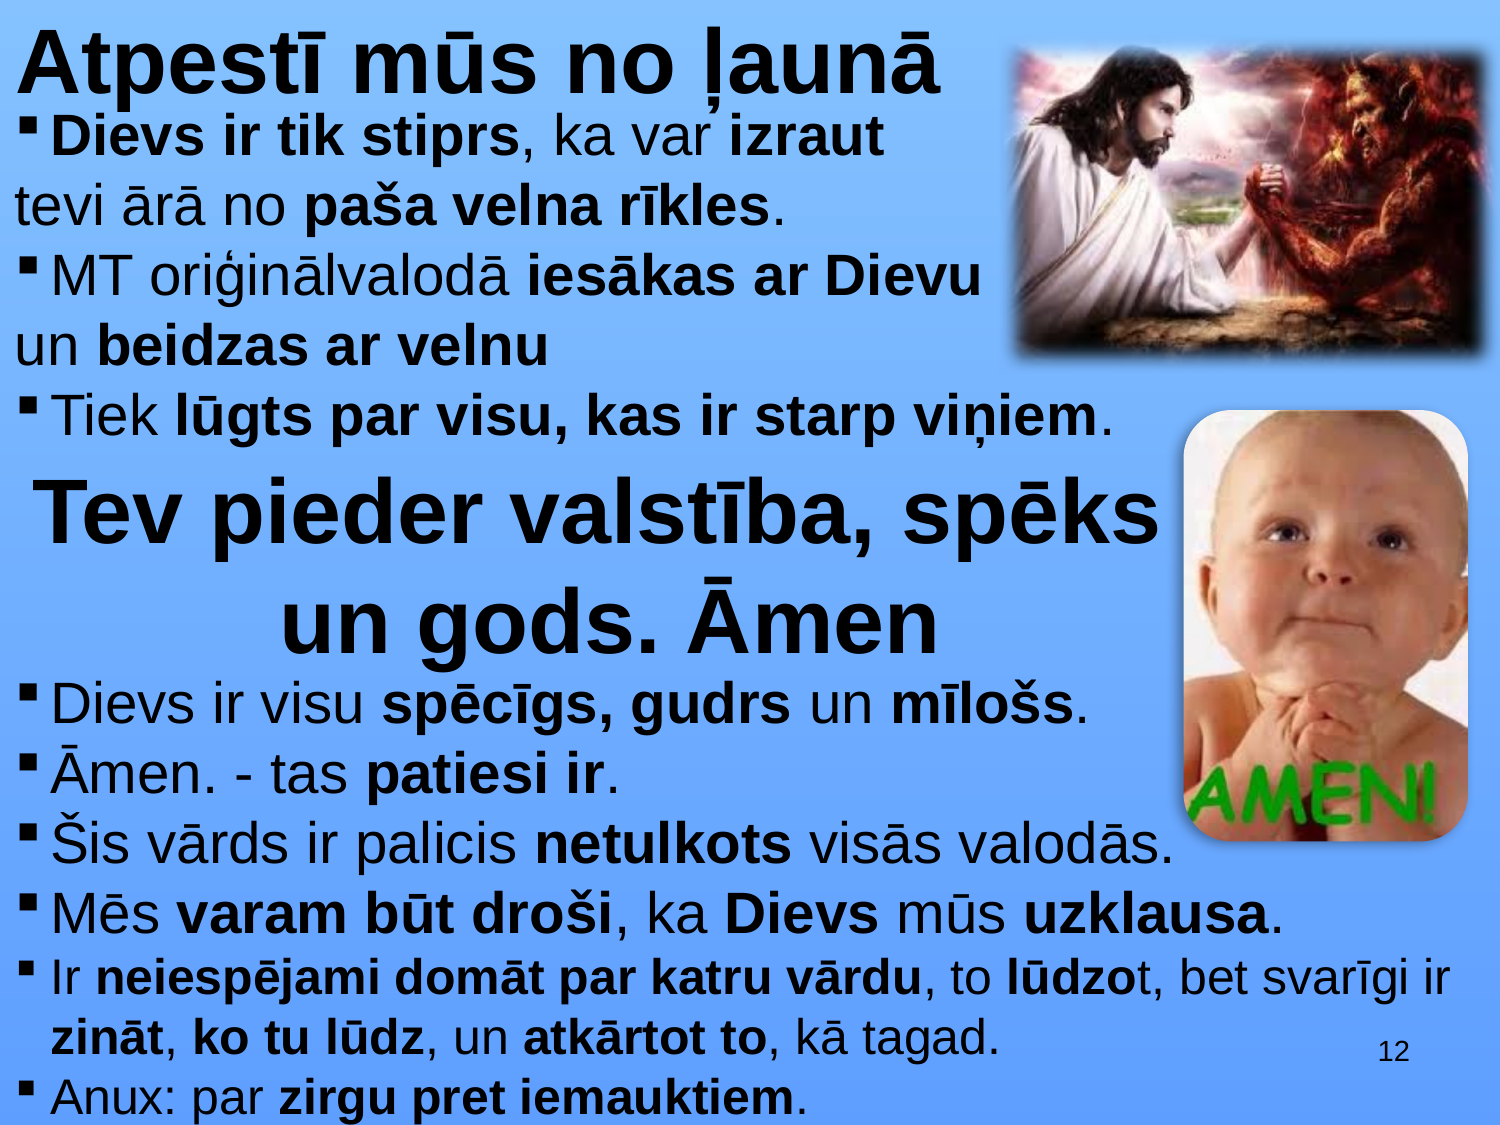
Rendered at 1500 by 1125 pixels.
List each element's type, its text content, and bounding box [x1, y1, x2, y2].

picture [997, 34, 1500, 374]
text_box Dievs ir tik stiprs, ka var izraut tevi ārā no paša velna rīkles. MT oriģinālvalodā iesākas ar Dievu un beidzas ar velnu Tiek lūgts par visu, kas ir starp viņiem. Dievs ir visu spēcīgs, gudrs un mīlošs. Āmen. - tas patiesi ir. Šis vārds ir palicis netulkots visās valodās. Mēs varam būt droši, ka Dievs mūs uzklausa. Ir neiespējami domāt par katru vārdu, to lūdzot, bet svarīgi ir zināt, ko tu lūdz, un atkārtot to, kā tagad. Anux: par zirgu pret iemauktiem. [0, 90, 1500, 1125]
text_box Tev pieder valstība, spēks un gods. Āmen [0, 444, 1172, 558]
text_box 12 [1074, 1024, 1425, 1103]
picture [1183, 409, 1469, 842]
title Atpestī mūs no ļaunā [0, 0, 1243, 90]
